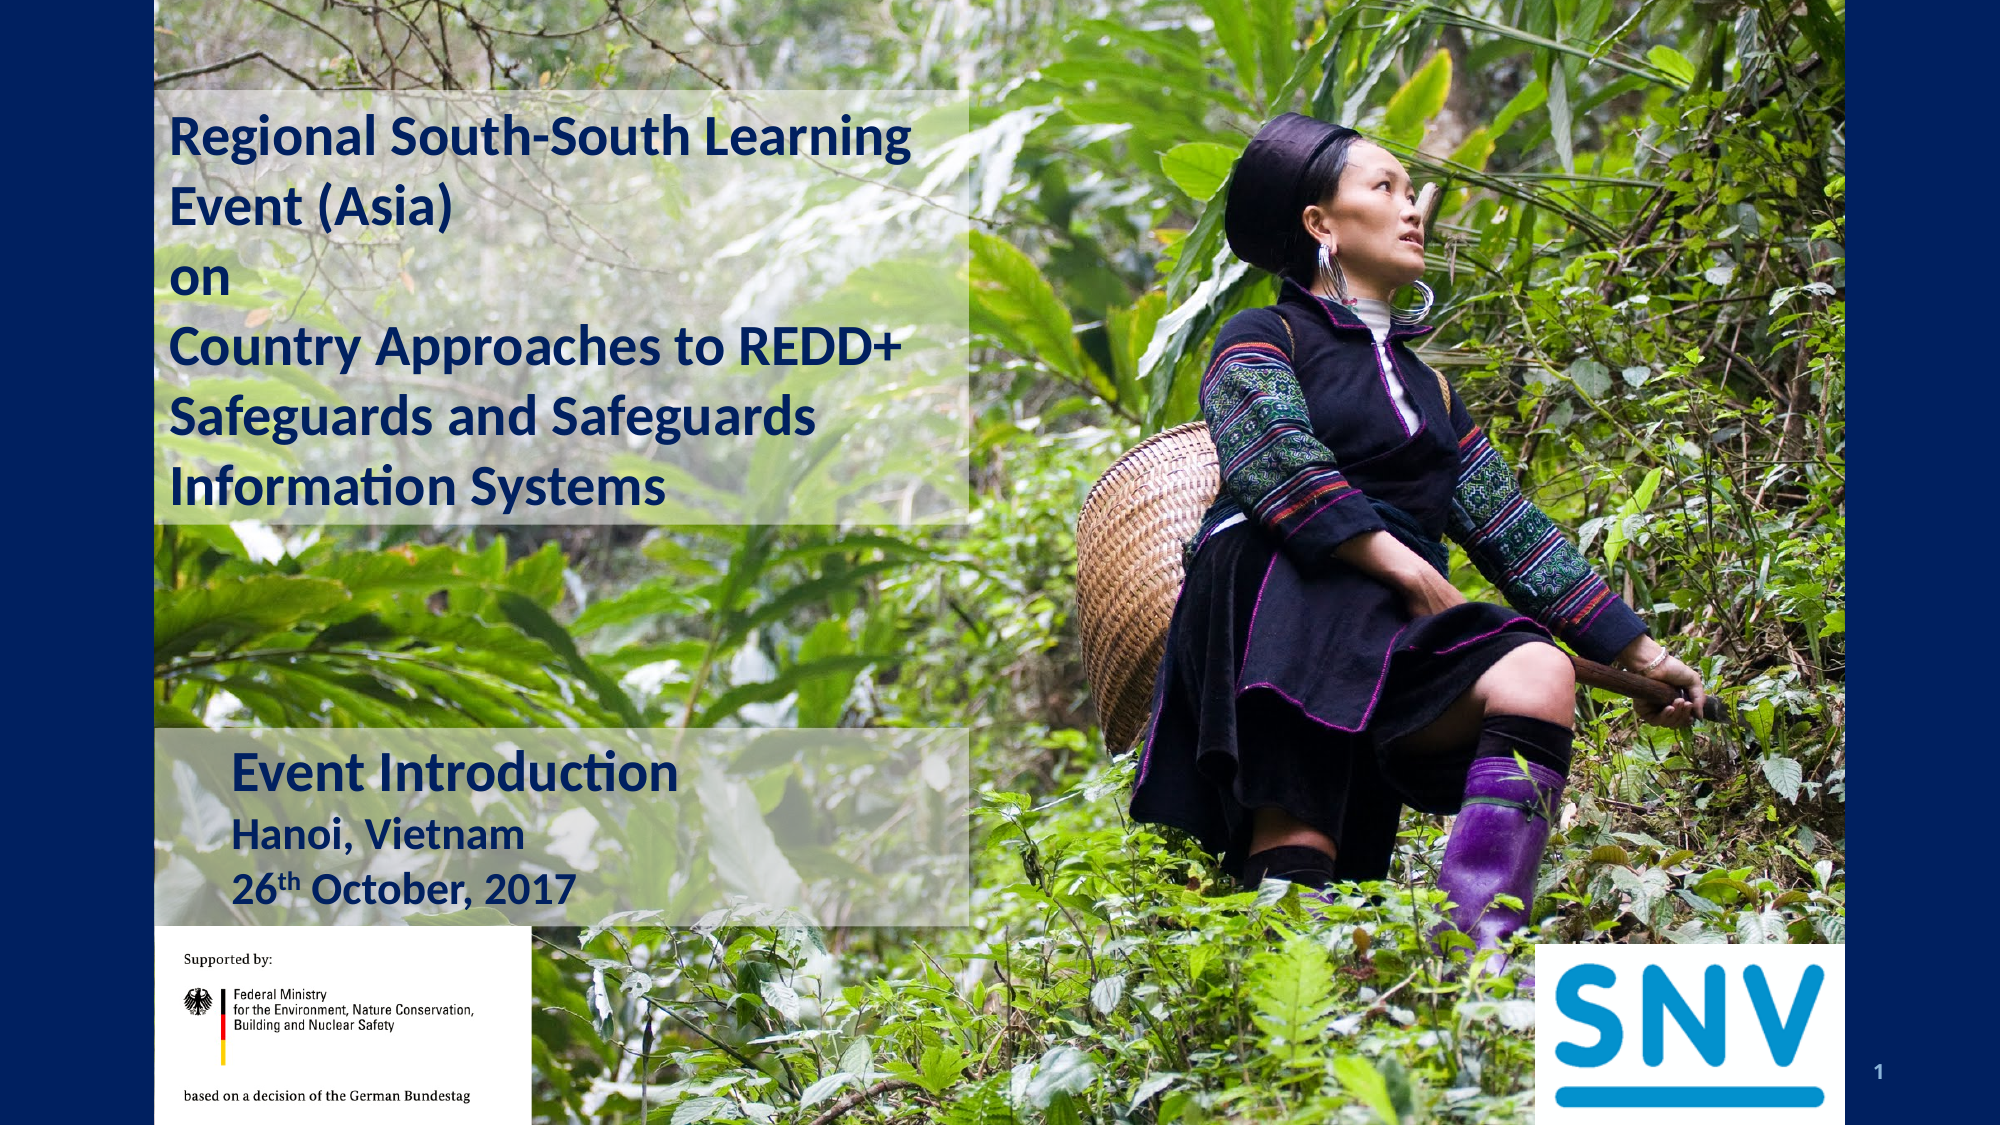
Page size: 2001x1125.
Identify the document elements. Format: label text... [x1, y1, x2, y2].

picture [154, 0, 1846, 1125]
slide_number 1 [1851, 1042, 1900, 1103]
